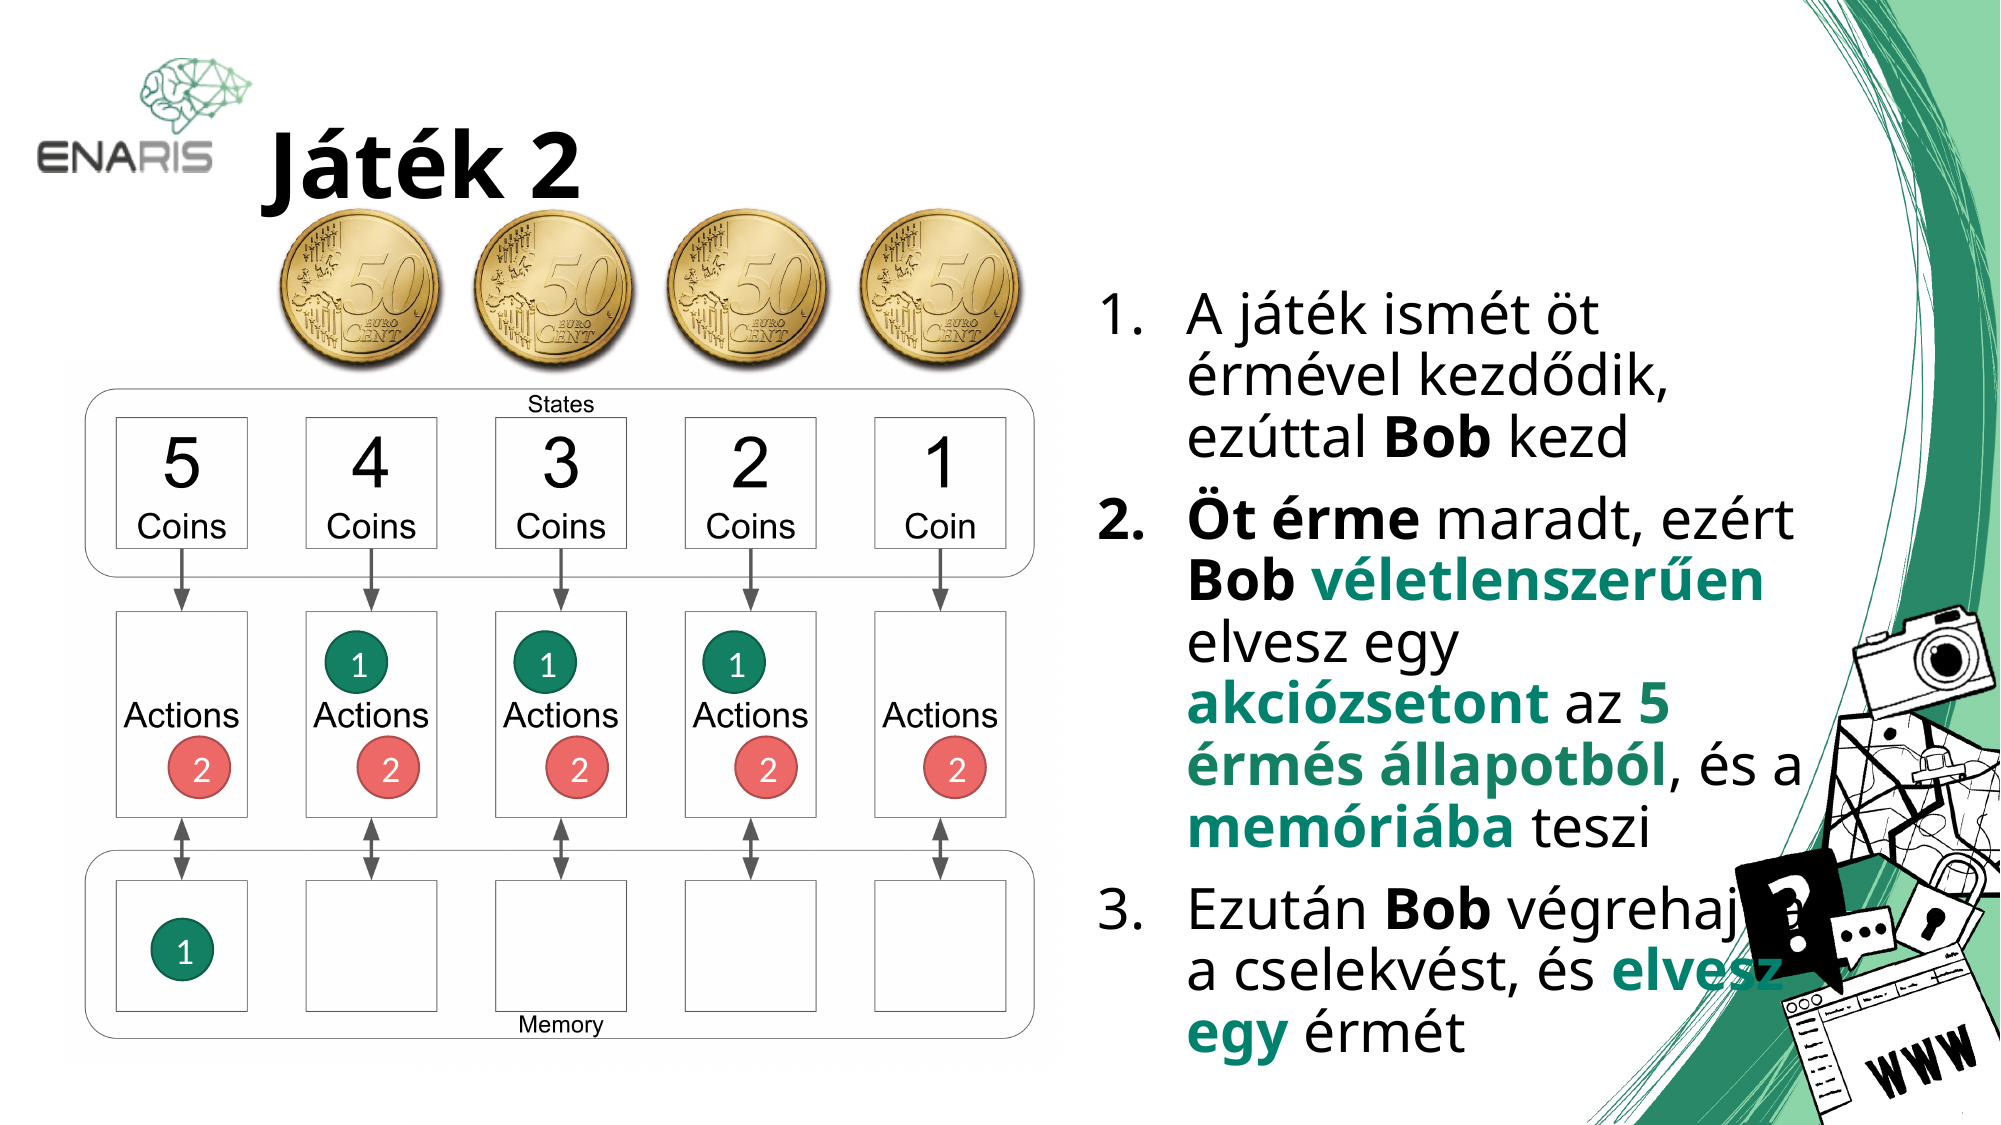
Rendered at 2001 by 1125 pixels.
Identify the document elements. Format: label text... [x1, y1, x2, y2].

text_box A játék ismét öt érmével kezdődik, ezúttal Bob kezd Öt érme maradt, ezért Bob véletlenszerűen elvesz egy akciózsetont az 5 érmés állapotból, és a memóriába teszi Ezután Bob végrehajtja a cselekvést, és elvesz egy érmét [1082, 277, 1828, 1097]
picture [37, 58, 254, 173]
picture [274, 0, 2000, 1125]
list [63, 361, 1059, 1066]
title Játék 2 [253, 59, 1863, 278]
